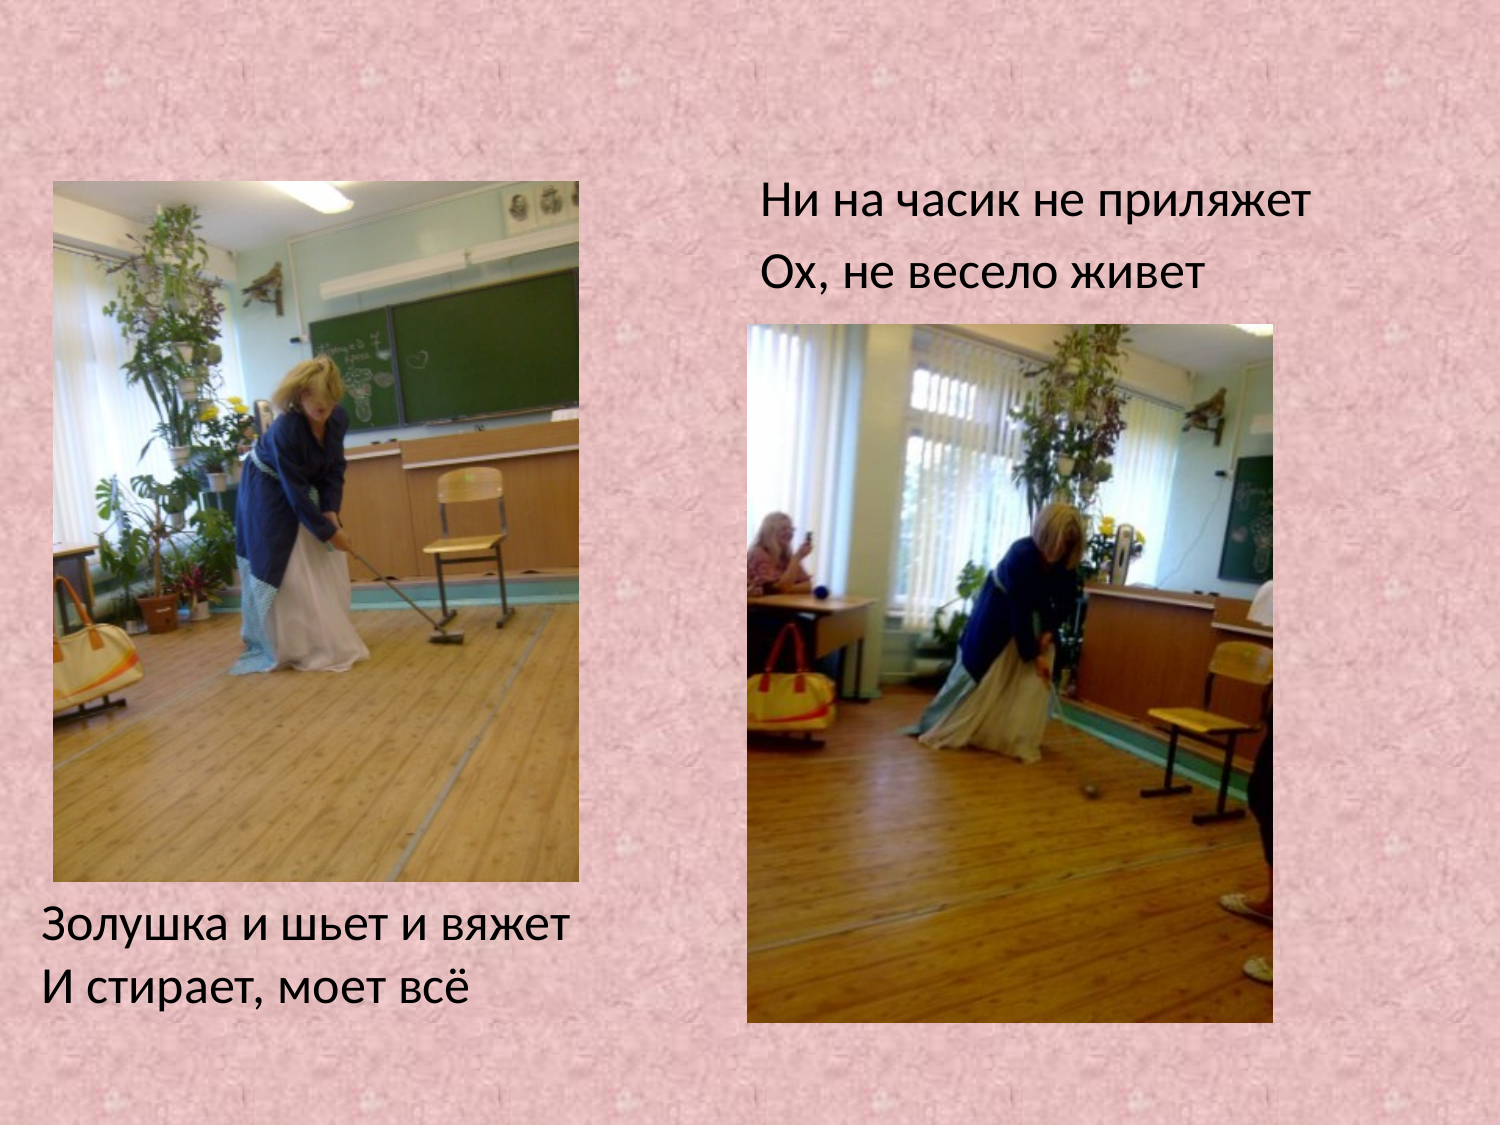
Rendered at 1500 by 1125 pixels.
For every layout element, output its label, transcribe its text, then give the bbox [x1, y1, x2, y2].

picture [0, 0, 1500, 1125]
text_box Ни на часик не приляжет Ох, не весело живет [745, 147, 1407, 307]
text_box Золушка и шьет и вяжет И стирает, моет всё [27, 881, 699, 1022]
